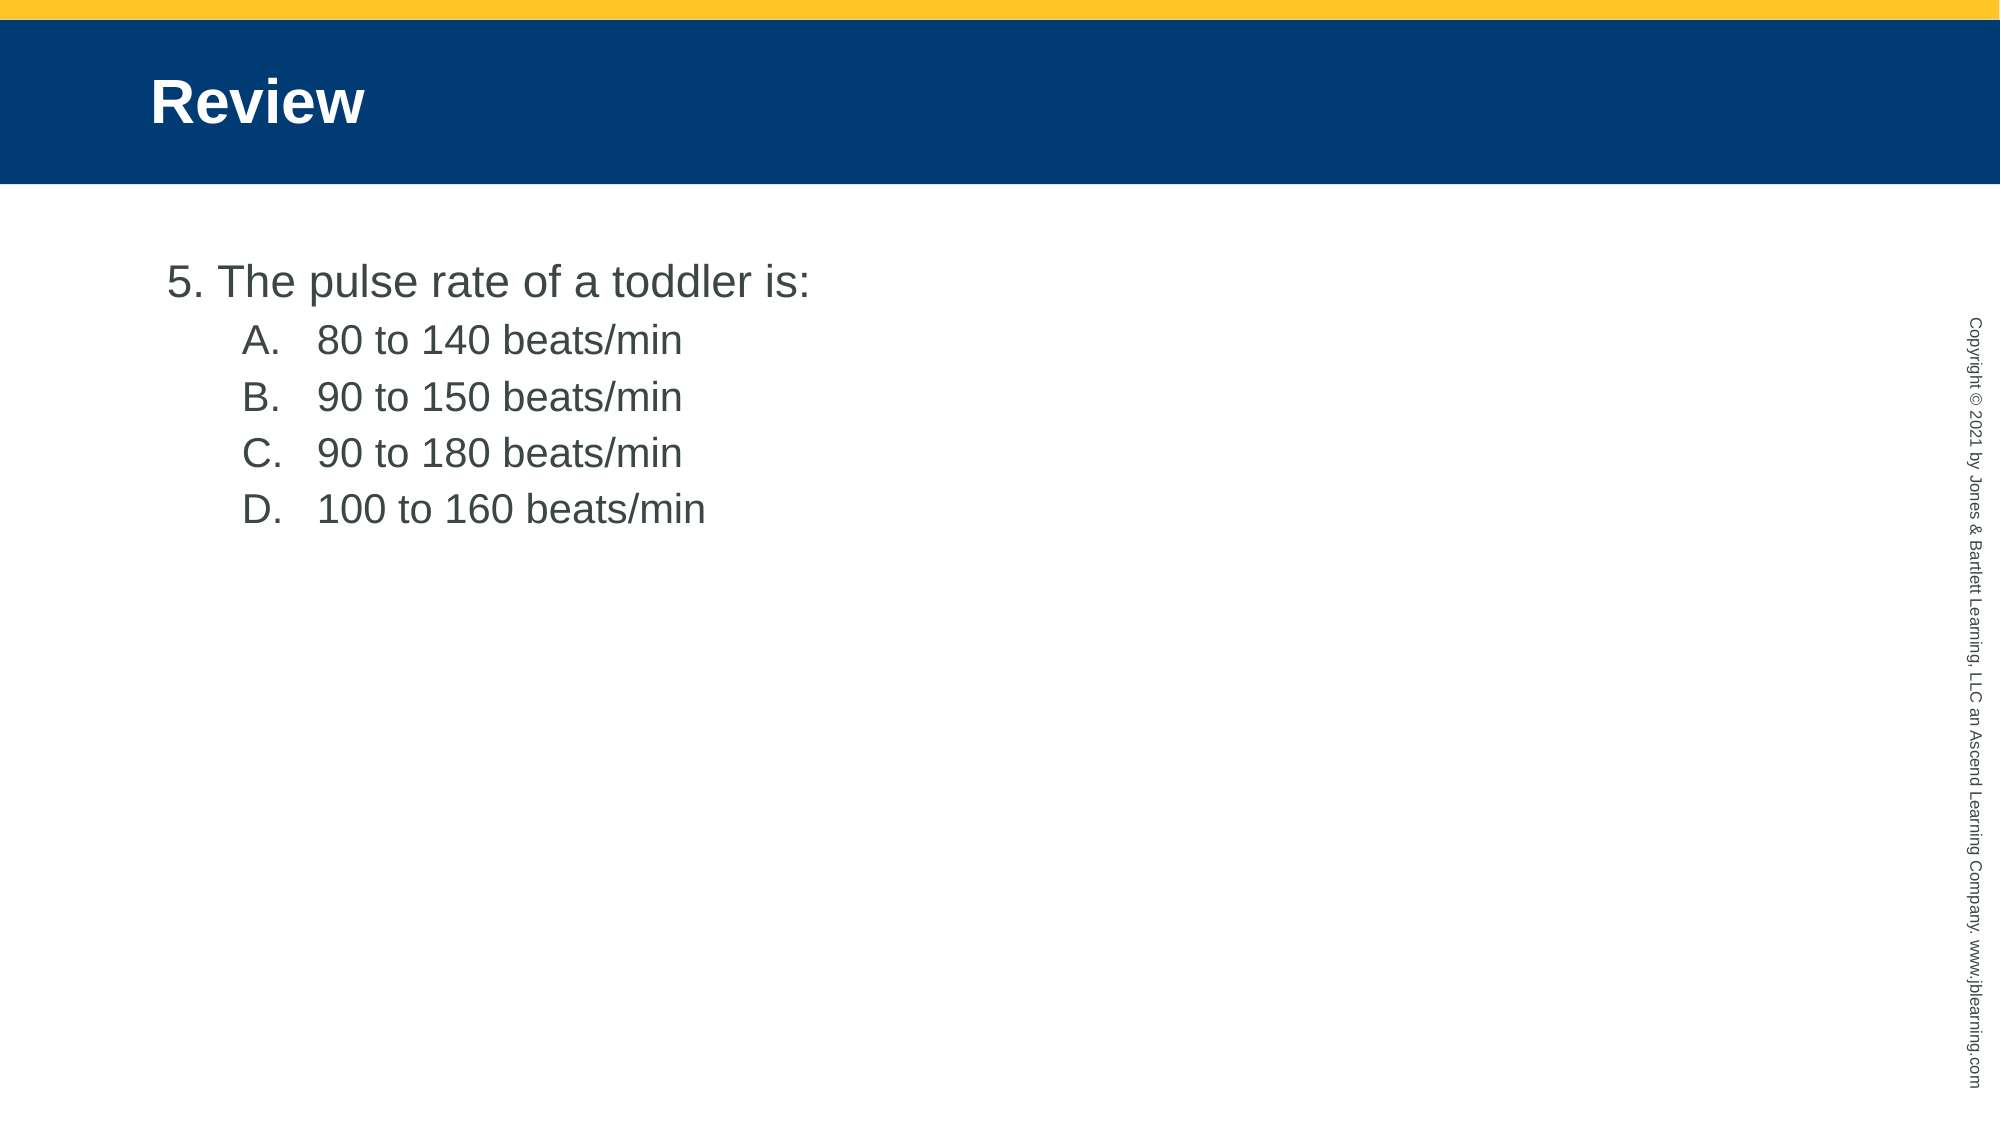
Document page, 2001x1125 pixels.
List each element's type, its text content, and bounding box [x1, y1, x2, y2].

list 5. The pulse rate of a toddler is: 80 to 140 beats/min 90 to 150 beats/min 90 to 180 beats/min 100 to 160 beats/min [151, 244, 1840, 1016]
title Review [0, 19, 2000, 185]
